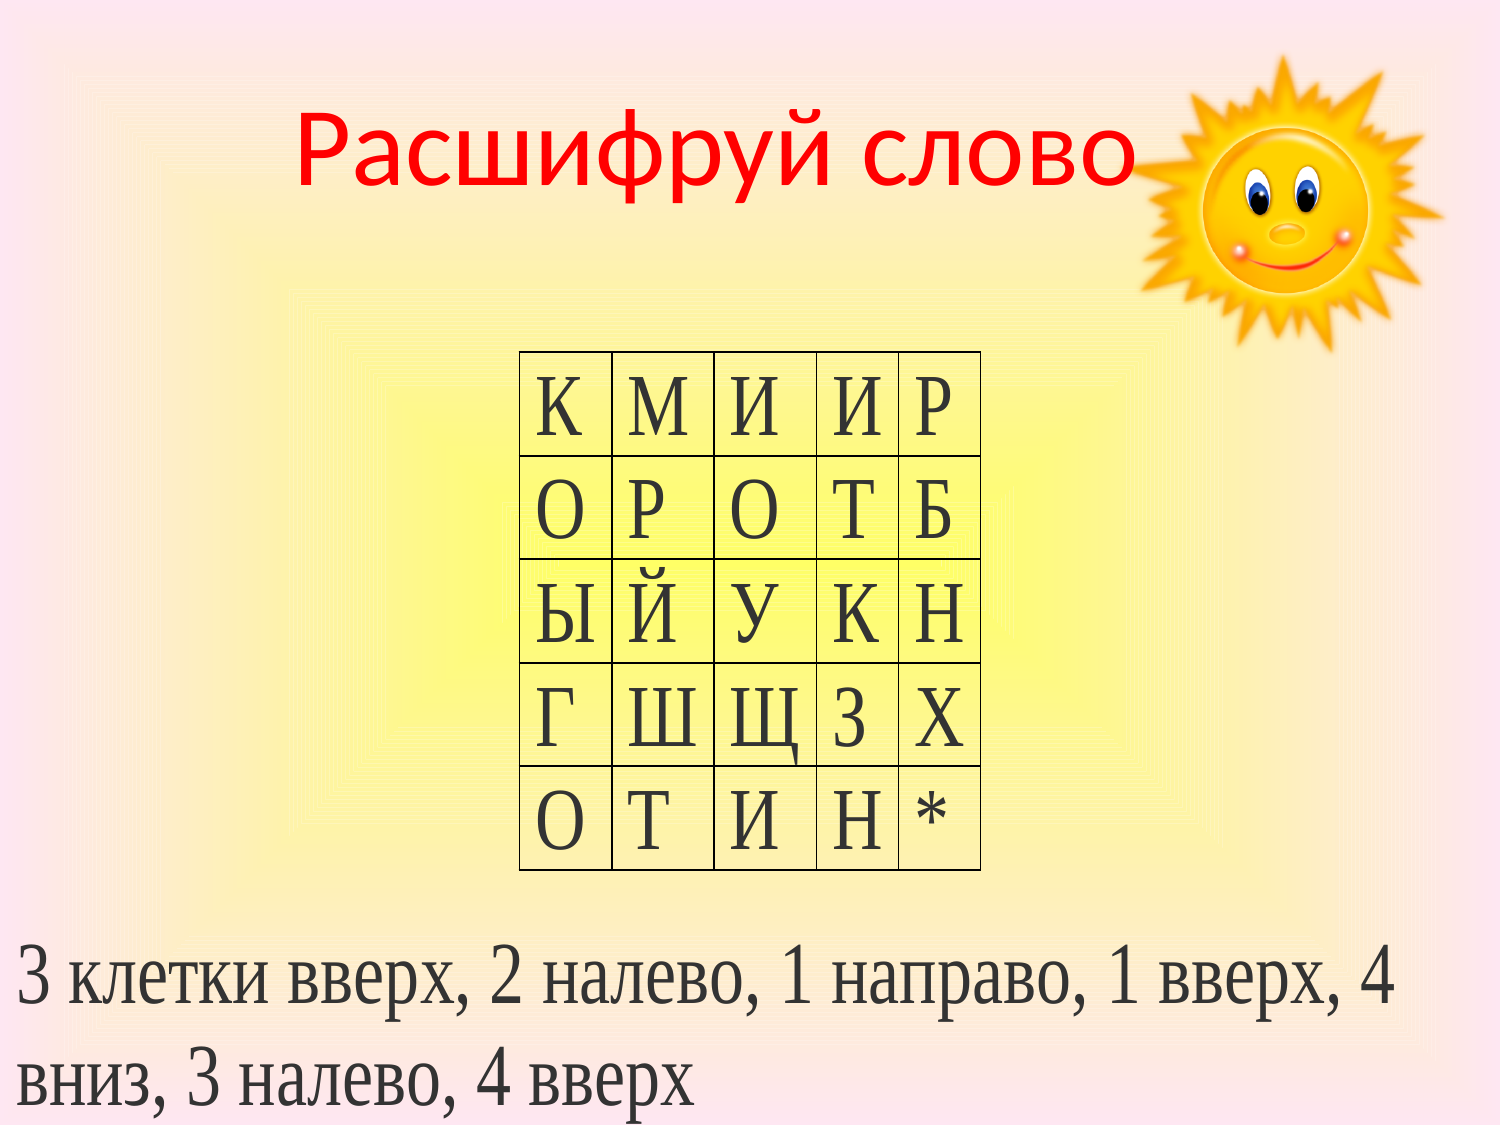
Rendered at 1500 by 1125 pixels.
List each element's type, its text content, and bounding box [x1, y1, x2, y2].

title Расшифруй слово [0, 46, 1432, 235]
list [0, 351, 1500, 1125]
picture [1113, 46, 1454, 351]
